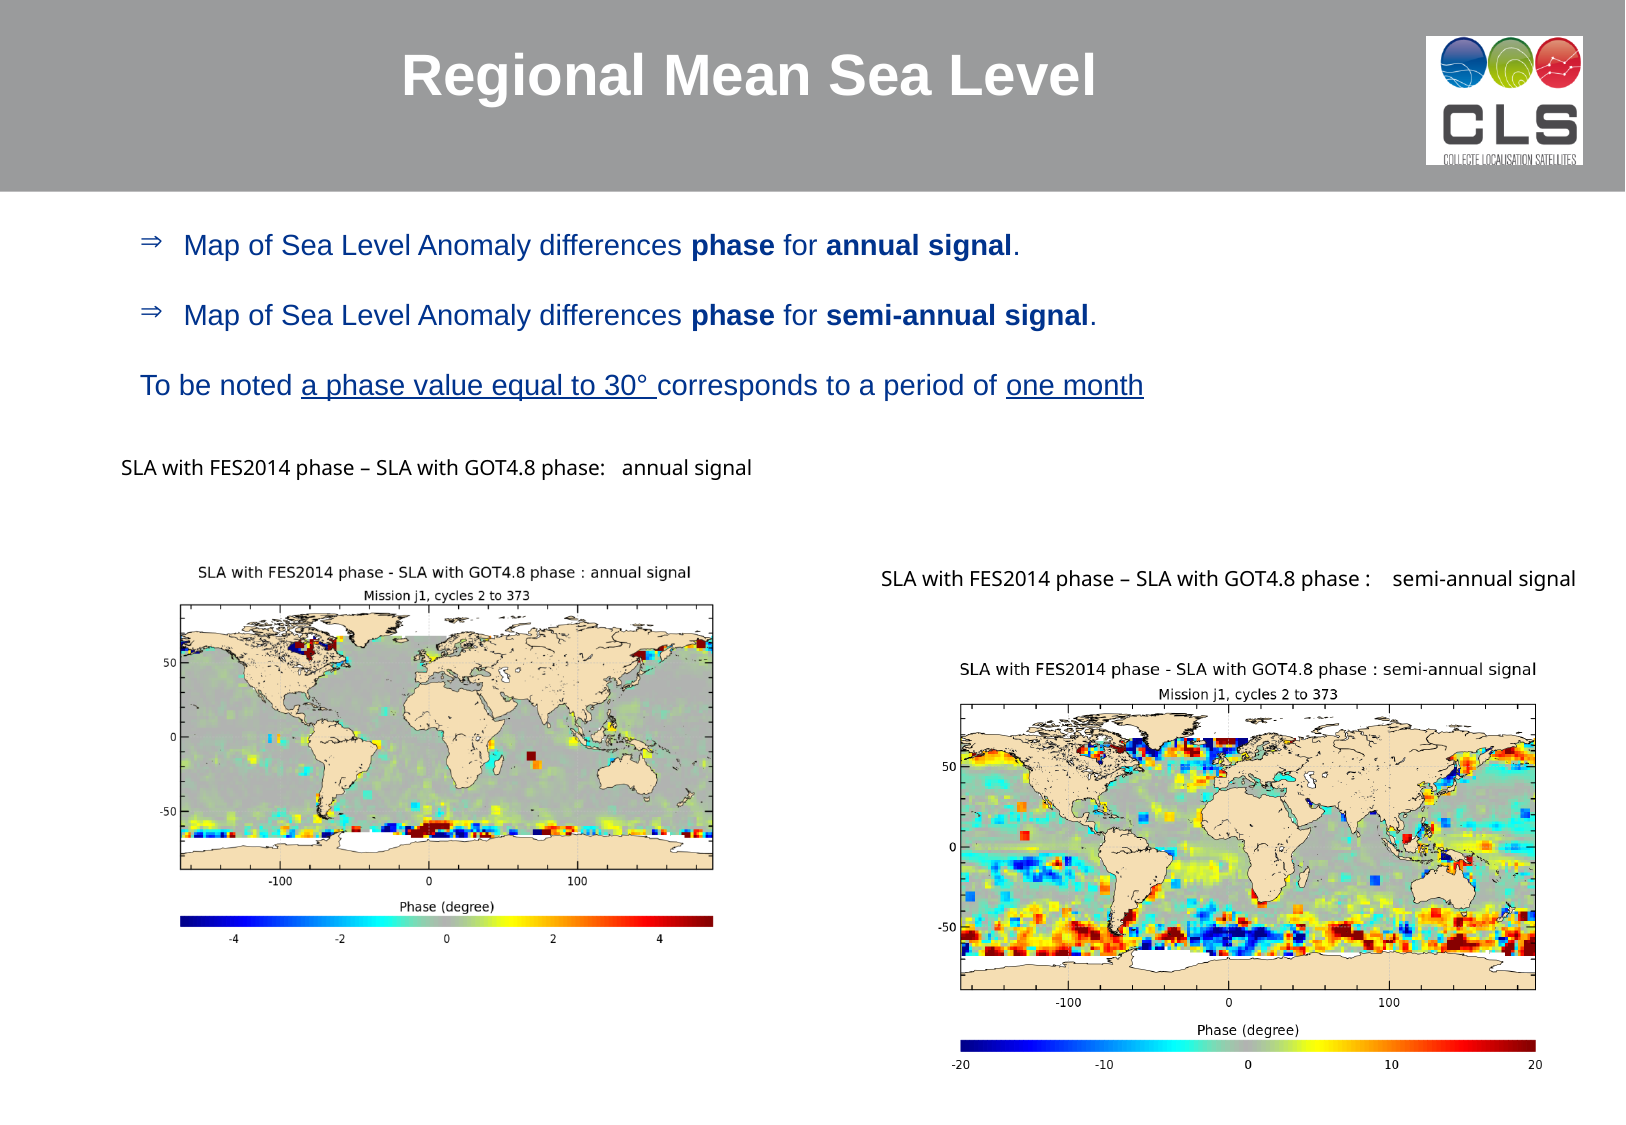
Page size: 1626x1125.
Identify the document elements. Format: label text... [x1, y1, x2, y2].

picture [1426, 36, 1583, 165]
picture [115, 547, 744, 966]
text_box SLA with FES2014 phase – SLA with GOT4.8 phase: annual signal [48, 447, 826, 488]
text_box Map of Sea Level Anomaly differences phase for annual signal. Map of Sea Level Anomaly differences phase for semi-annual signal. To be noted a phase value equal to 30° corresponds to a period of one month [125, 219, 1515, 409]
text_box SLA with FES2014 phase – SLA with GOT4.8 phase : semi-annual signal [840, 558, 1618, 599]
text_box Regional Mean Sea Level [386, 40, 1162, 119]
picture [890, 642, 1569, 1094]
